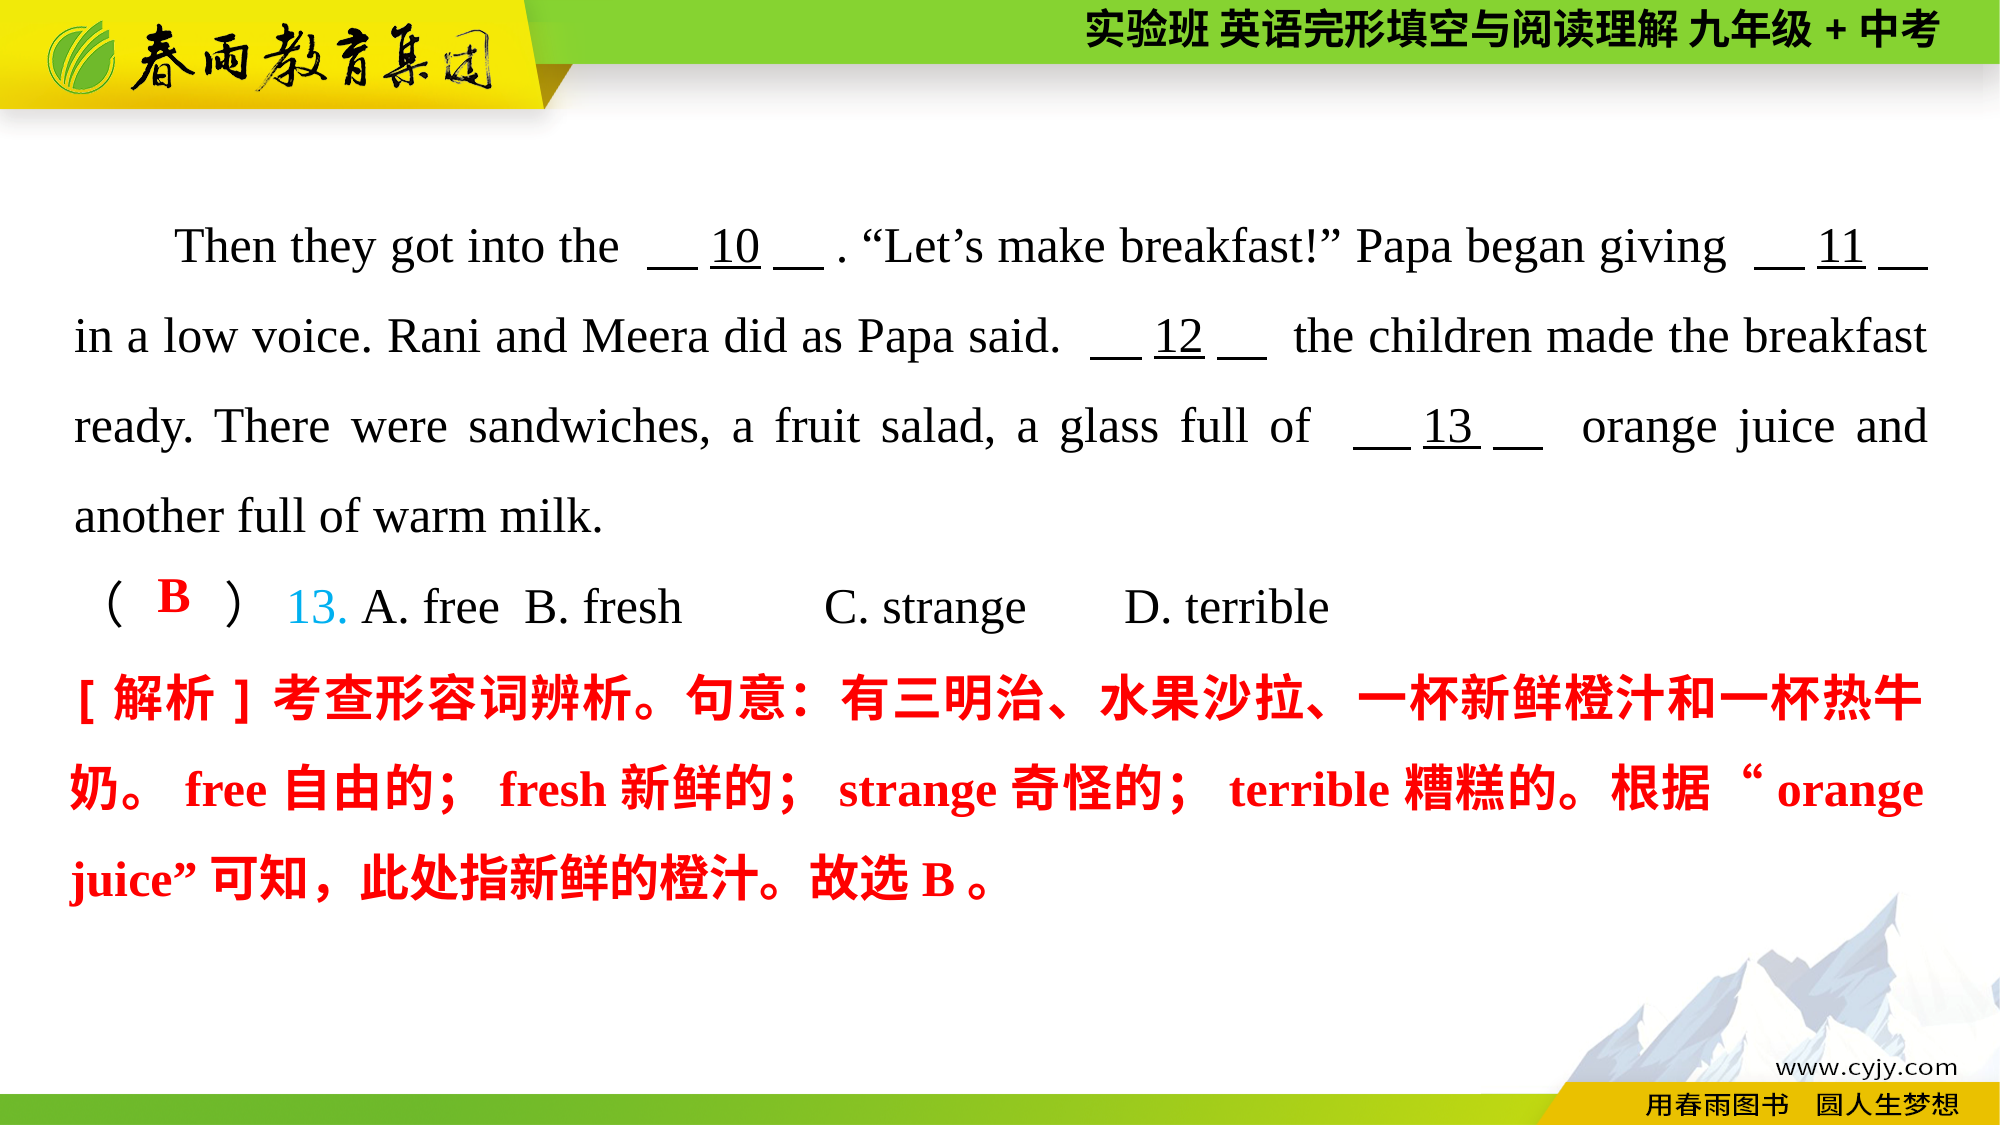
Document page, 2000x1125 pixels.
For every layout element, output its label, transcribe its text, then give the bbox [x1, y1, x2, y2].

text_box （ ）13. A. free B. fresh C. strange D. terrible [59, 535, 1944, 641]
list Then they got into the 10 . “Let’s make breakfast!” Papa began giving 11 in a low voice. Rani and Meera did as Papa said. 12 the children made the breakfast ready. There were sandwiches, a fruit salad, a glass full of 13 orange juice and another full of warm milk. [59, 175, 1944, 535]
text_box B [142, 555, 206, 630]
text_box [解析]考查形容词辨析。句意：有三明治、水果沙拉、一杯新鲜橙汁和一杯热牛奶。free自由的；fresh新鲜的；strange奇怪的；terrible糟糕的。根据“orange juice”可知，此处指新鲜的橙汁。故选B。 [54, 628, 1939, 914]
picture [0, 0, 2000, 1125]
